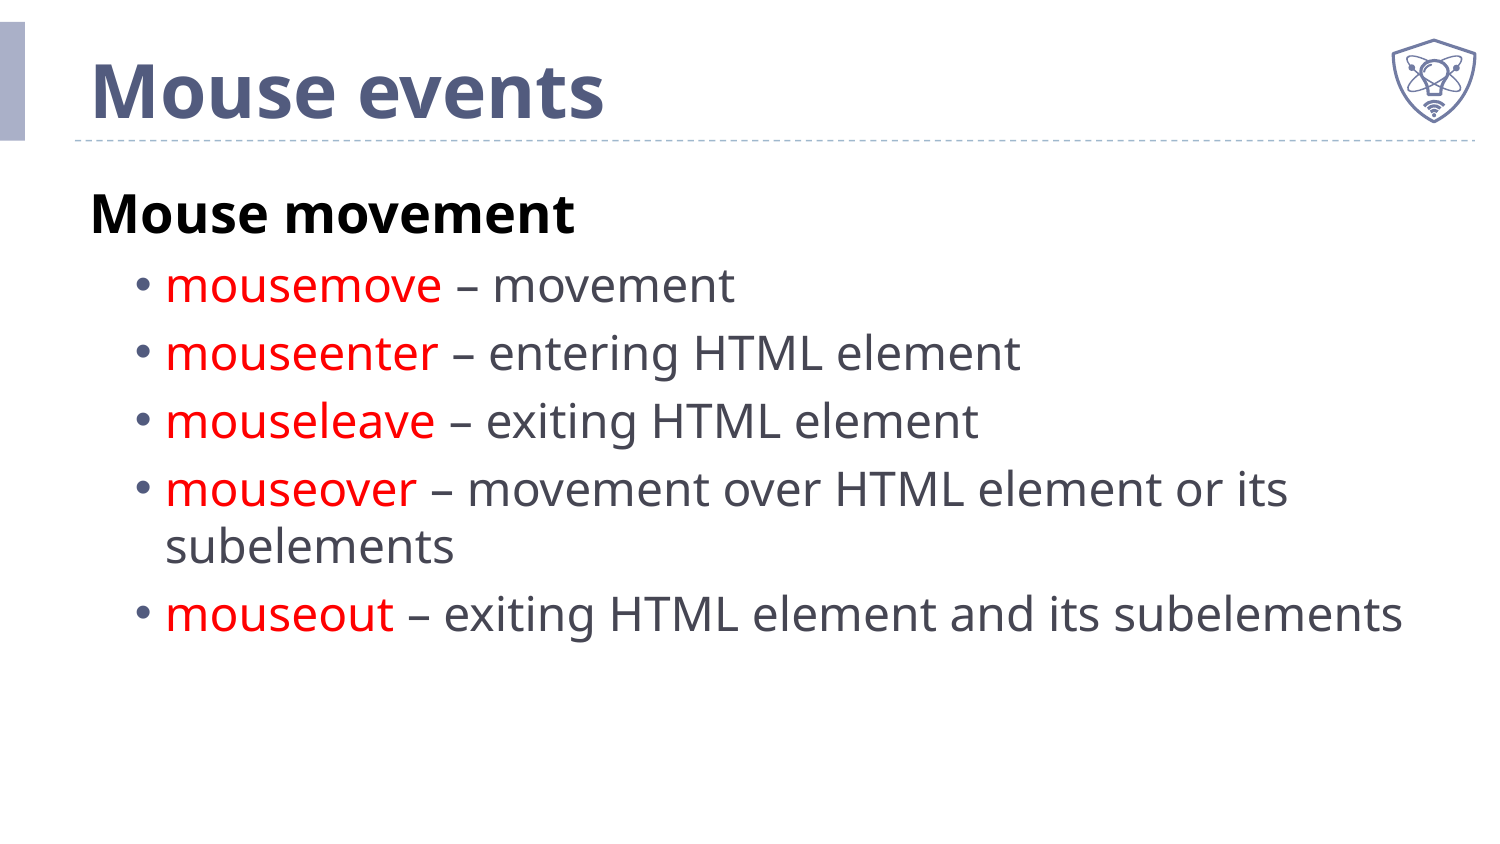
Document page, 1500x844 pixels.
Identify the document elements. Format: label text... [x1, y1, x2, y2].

list Mouse movement mousemove – movement mouseenter – entering HTML element mouseleave – exiting HTML element mouseover – movement over HTML element or its subelements mouseout – exiting HTML element and its subelements [75, 171, 1475, 835]
title Mouse events [75, 18, 1475, 141]
